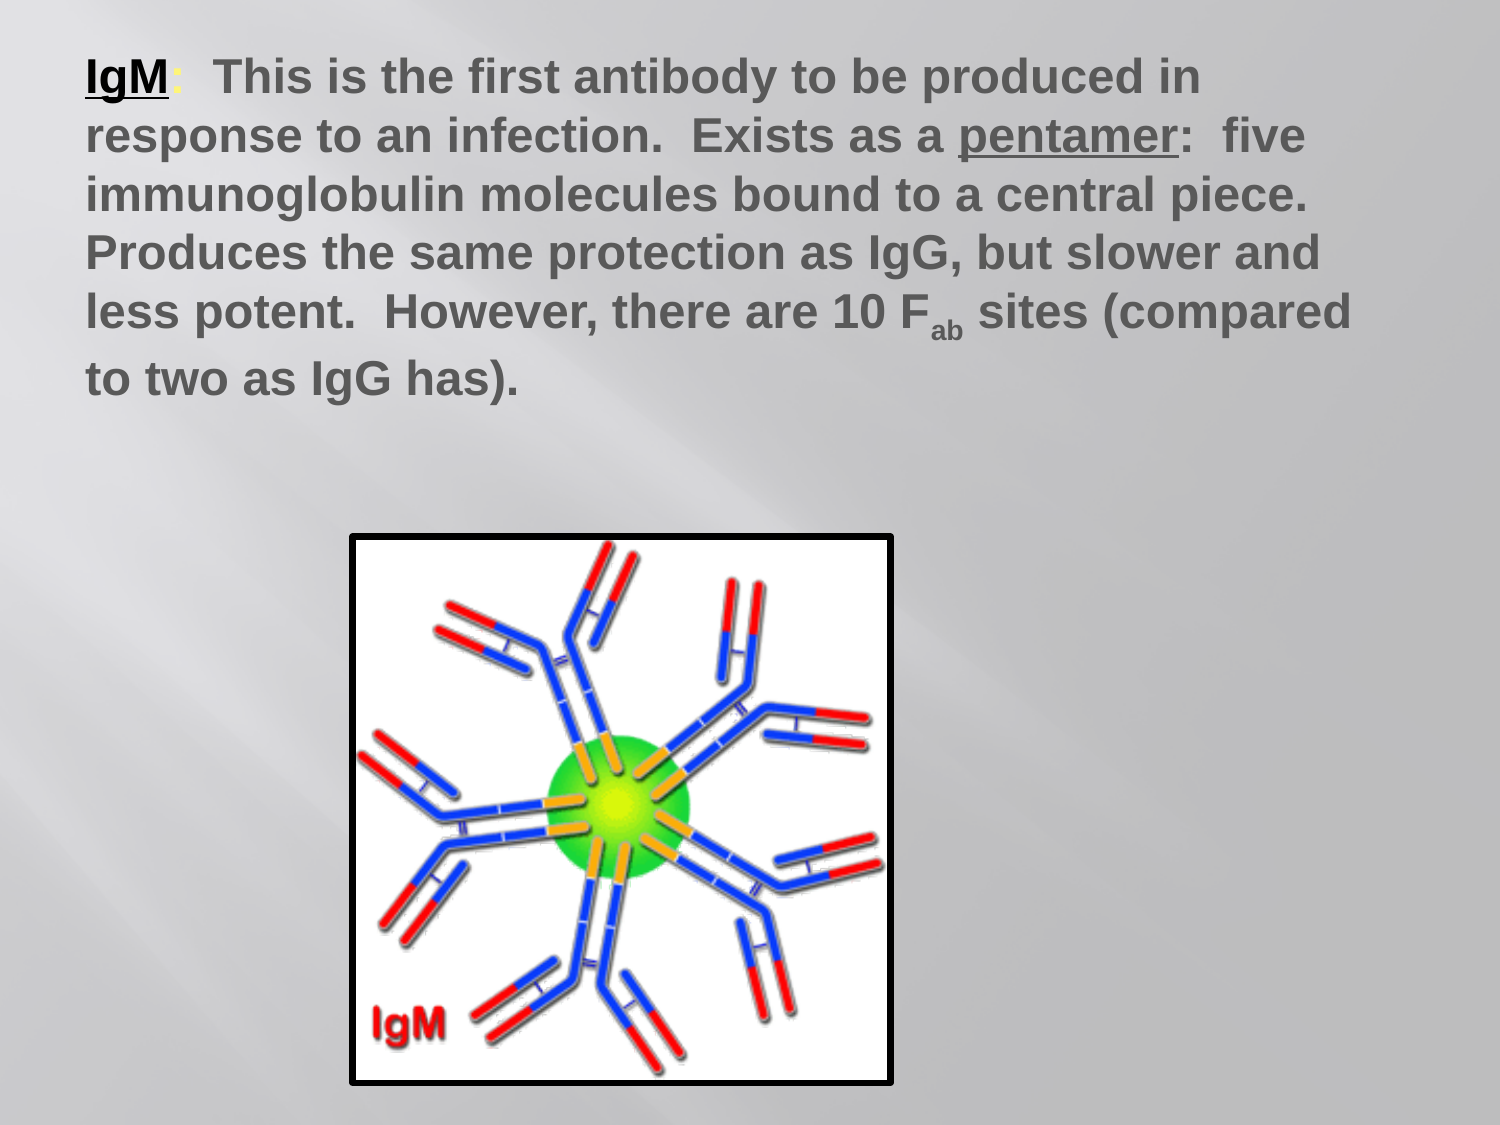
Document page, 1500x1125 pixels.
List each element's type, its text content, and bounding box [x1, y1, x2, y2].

list IgM: This is the first antibody to be produced in response to an infection. Exists as a pentamer: five immunoglobulin molecules bound to a central piece. Produces the same protection as IgG, but slower and less potent. However, there are 10 Fab sites (compared to two as IgG has). [50, 37, 1400, 413]
picture [355, 539, 888, 1080]
